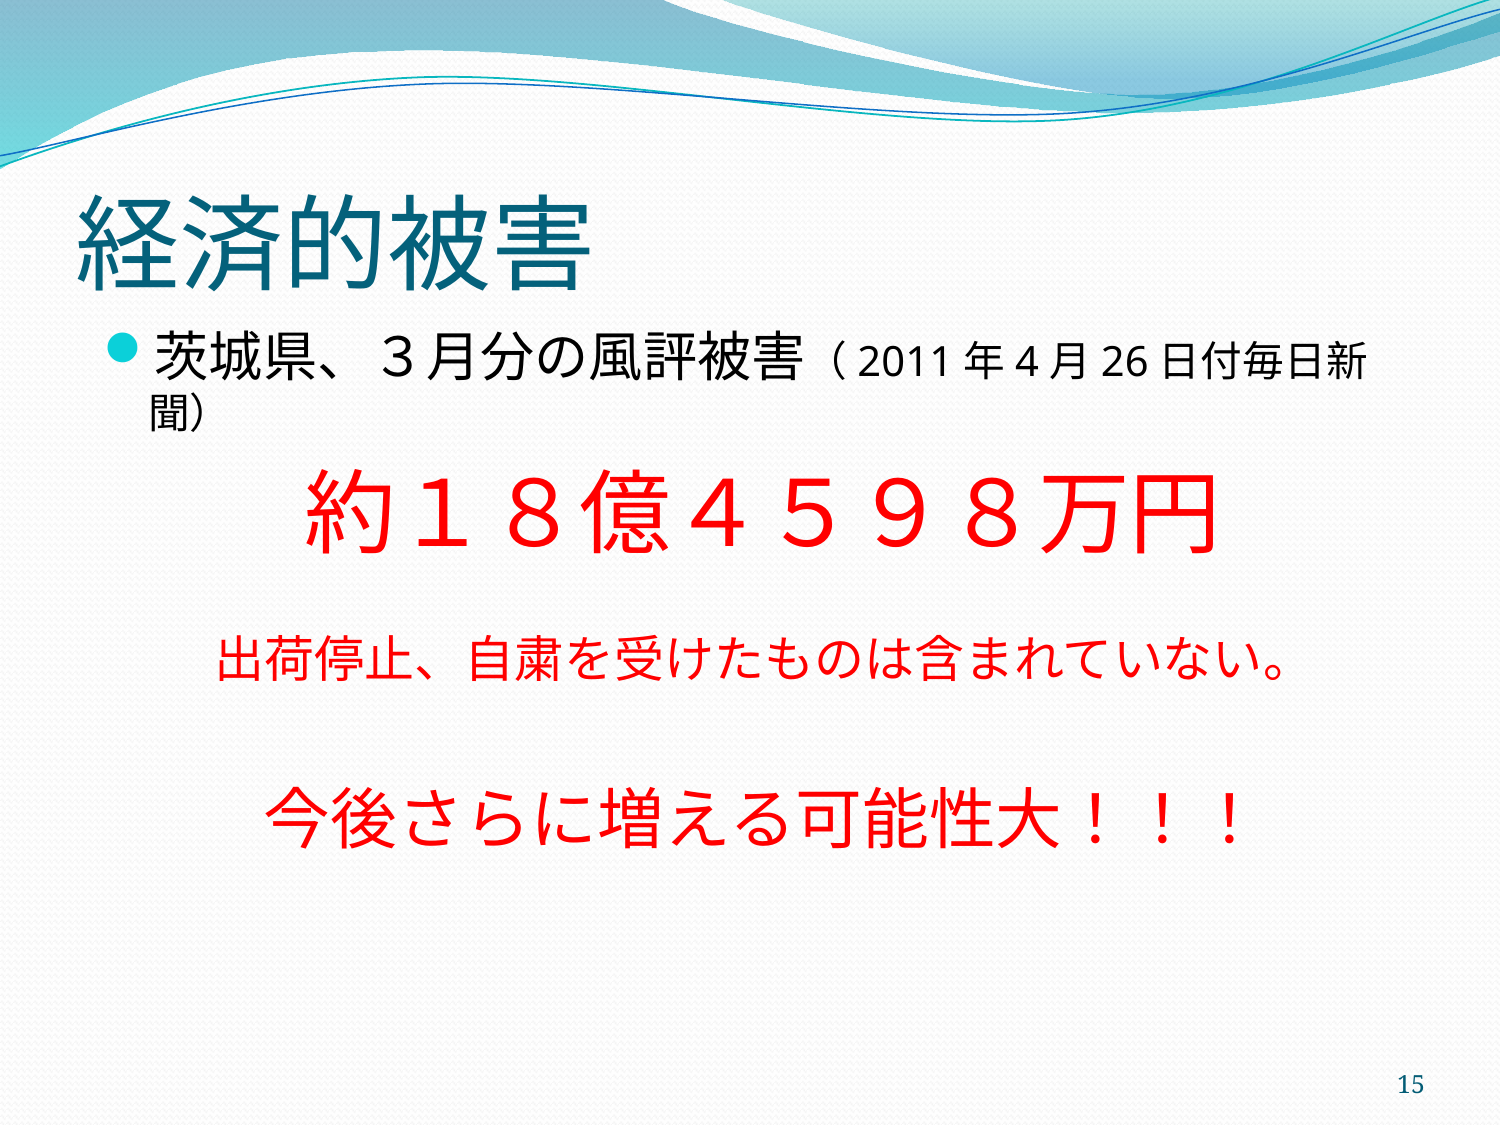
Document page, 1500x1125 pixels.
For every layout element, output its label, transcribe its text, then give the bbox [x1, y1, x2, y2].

title 経済的被害 [75, 115, 1425, 303]
list 茨城県、３月分の風評被害（2011年4月26日付毎日新聞） 約１８億４５９８万円 出荷停止、自粛を受けたものは含まれていない。 今後さらに増える可能性大！！！ [88, 314, 1439, 1035]
slide_number 15 [1299, 1042, 1425, 1103]
